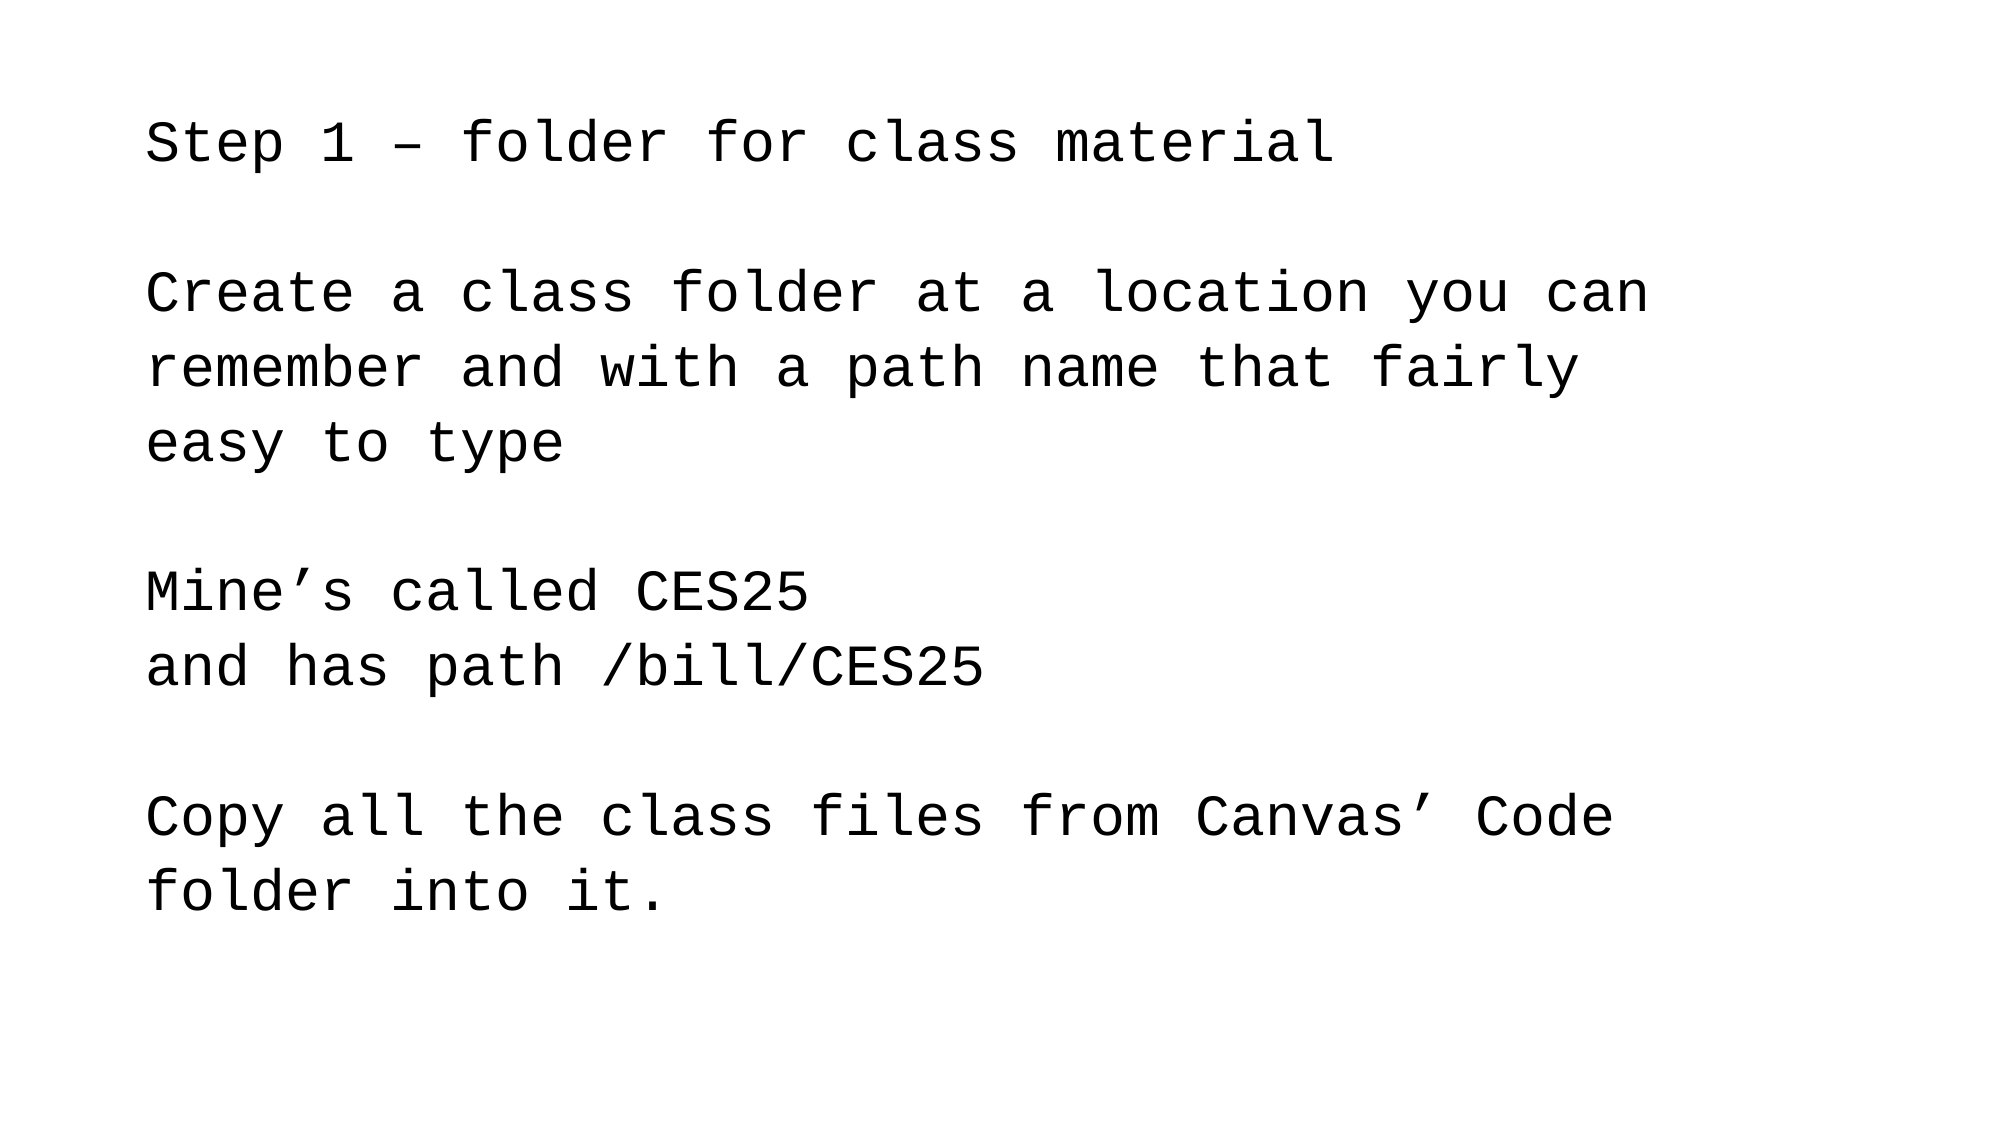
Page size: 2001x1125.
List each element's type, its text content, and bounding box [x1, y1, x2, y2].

text_box Step 1 – folder for class material Create a class folder at a location you can remember and with a path name that fairly easy to type Mine’s called CES25 and has path /bill/CES25 Copy all the class files from Canvas’ Code folder into it. [130, 91, 1720, 1004]
